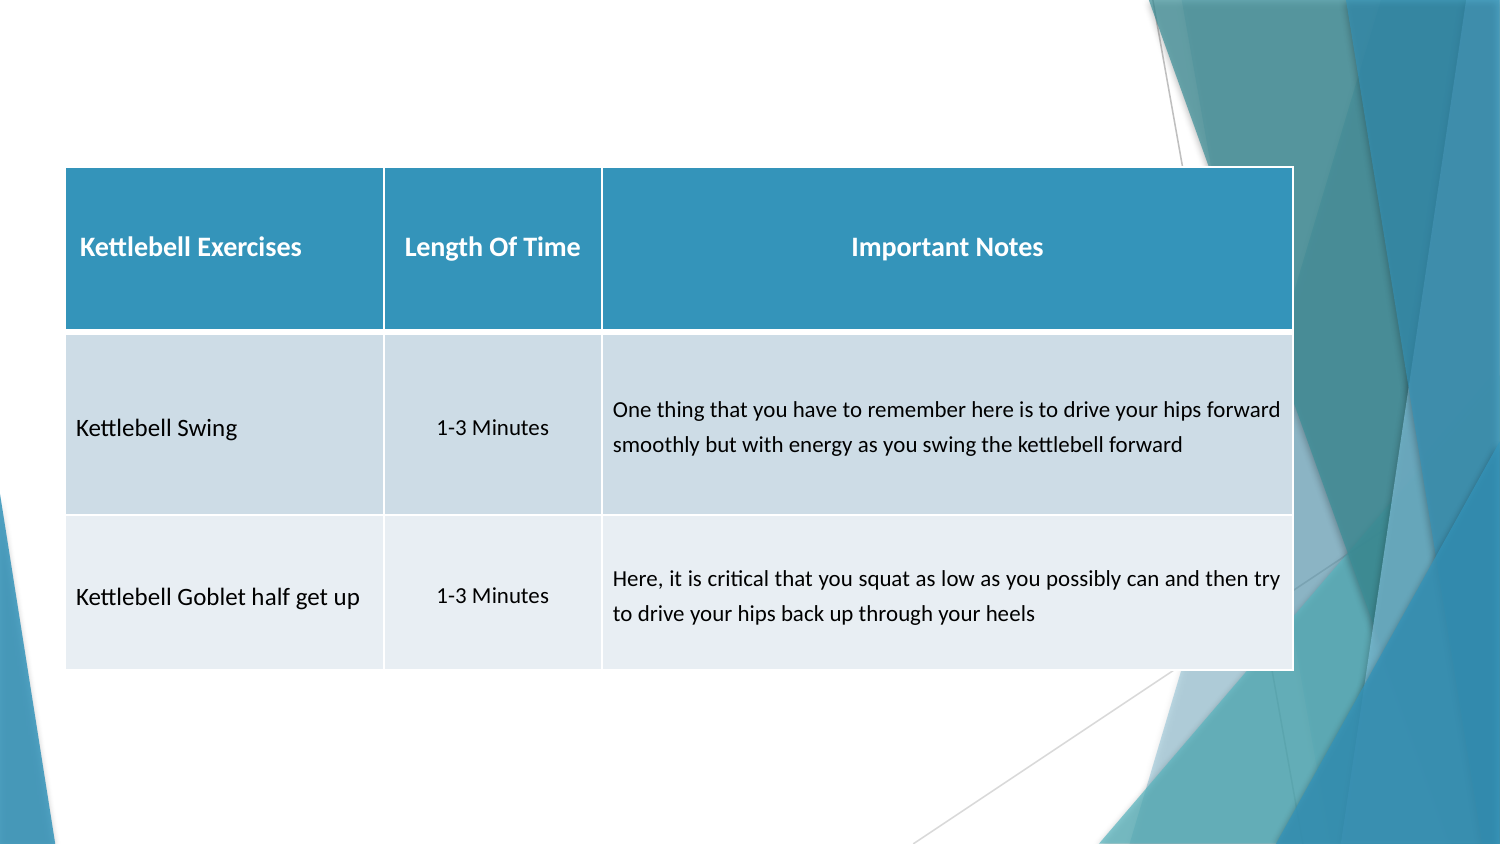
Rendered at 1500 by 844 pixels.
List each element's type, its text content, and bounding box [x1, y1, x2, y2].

table_cell Kettlebell Goblet half get up [66, 516, 383, 669]
table_header Kettlebell Exercises [66, 168, 383, 329]
table_header Important Notes [603, 168, 1292, 329]
table_cell Here, it is critical that you squat as low as you possibly can and then try to drive your hips back up through your heels [603, 516, 1292, 669]
table_cell One thing that you have to remember here is to drive your hips forward smoothly but with energy as you swing the kettlebell forward [603, 335, 1292, 514]
table_cell Kettlebell Swing [66, 335, 383, 514]
table_cell 1-3 Minutes [385, 335, 601, 514]
table_header Length Of Time [385, 168, 601, 329]
table_cell 1-3 Minutes [385, 516, 601, 669]
